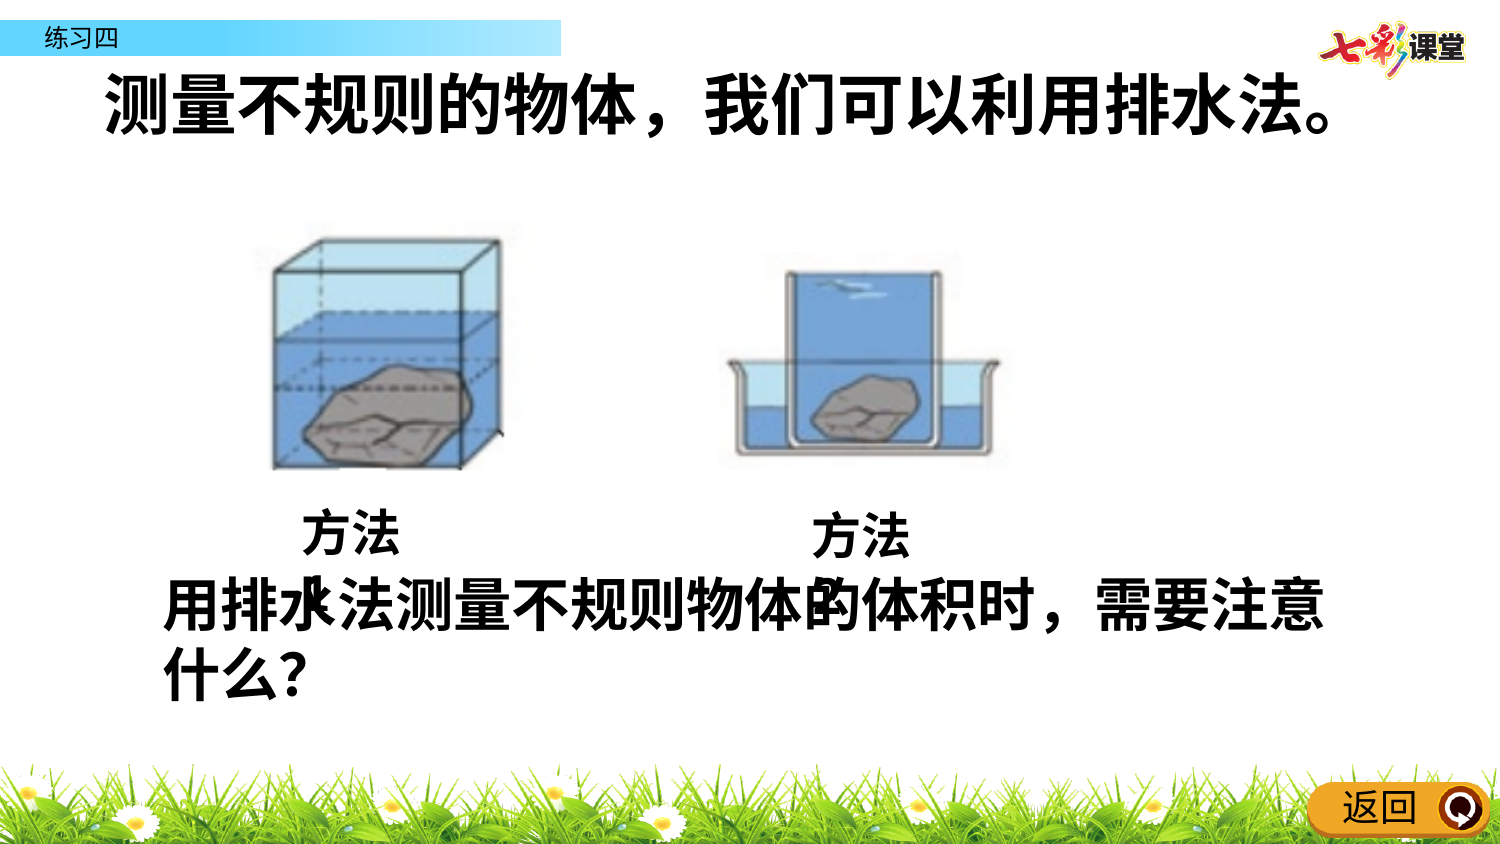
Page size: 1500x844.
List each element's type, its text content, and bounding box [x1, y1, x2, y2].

text_box 测量不规则的物体，我们可以利用排水法。 [88, 55, 1386, 151]
picture [1316, 20, 1468, 80]
text_box 方法1 [286, 513, 451, 560]
picture [702, 243, 1022, 470]
text_box 方法2 [797, 497, 962, 560]
picture [0, 764, 1500, 844]
picture [249, 208, 540, 504]
text_box 用排水法测量不规则物体的体积时，需要注意什么？ [147, 560, 1367, 716]
